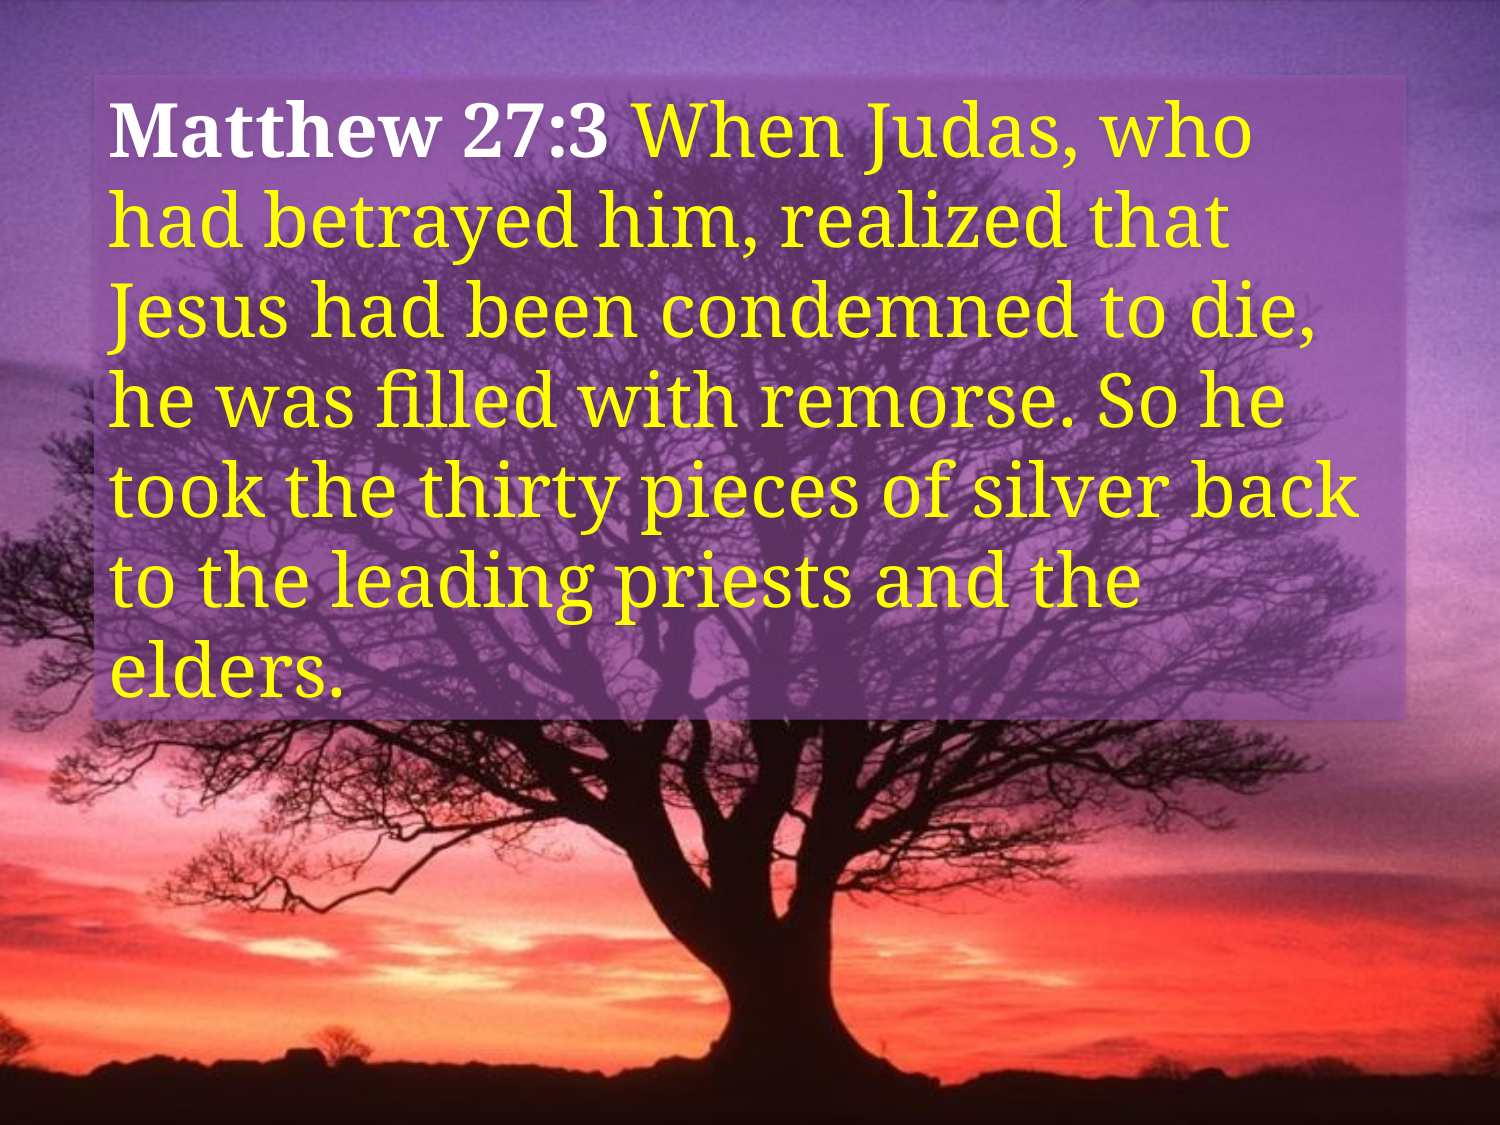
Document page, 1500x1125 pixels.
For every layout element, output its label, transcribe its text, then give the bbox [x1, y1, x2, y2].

text_box Matthew 27:3 When Judas, who had betrayed him, realized that Jesus had been condemned to die, he was filled with remorse. So he took the thirty pieces of silver back to the leading priests and the elders. [93, 74, 1407, 720]
picture [0, 0, 1500, 1125]
